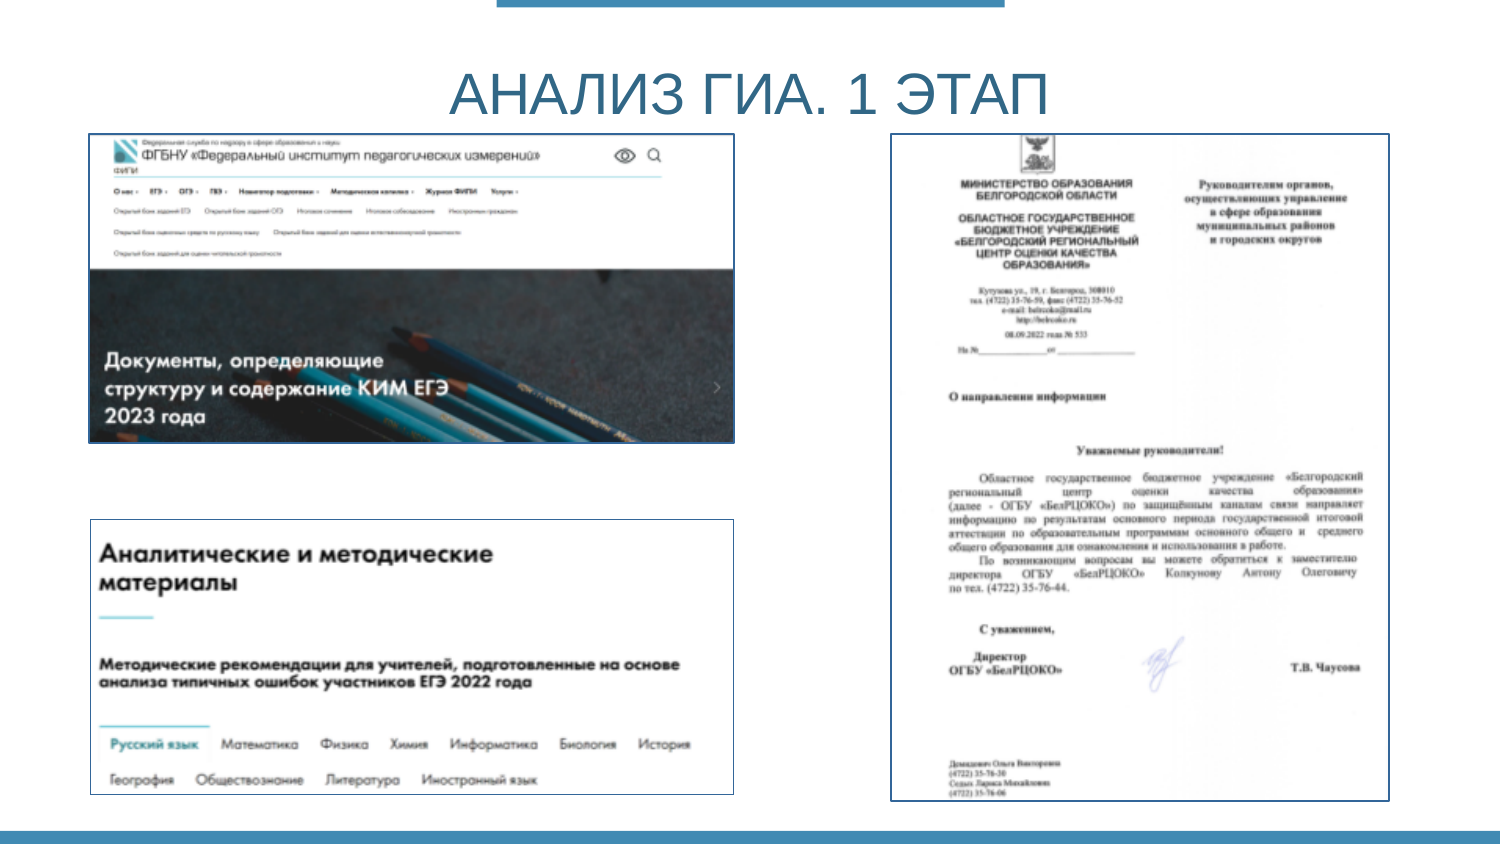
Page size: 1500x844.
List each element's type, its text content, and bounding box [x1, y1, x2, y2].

list АНАЛИЗ ГИА. 1 ЭТАП [0, 43, 1500, 139]
picture [891, 134, 1389, 801]
picture [90, 519, 734, 796]
picture [89, 134, 733, 443]
